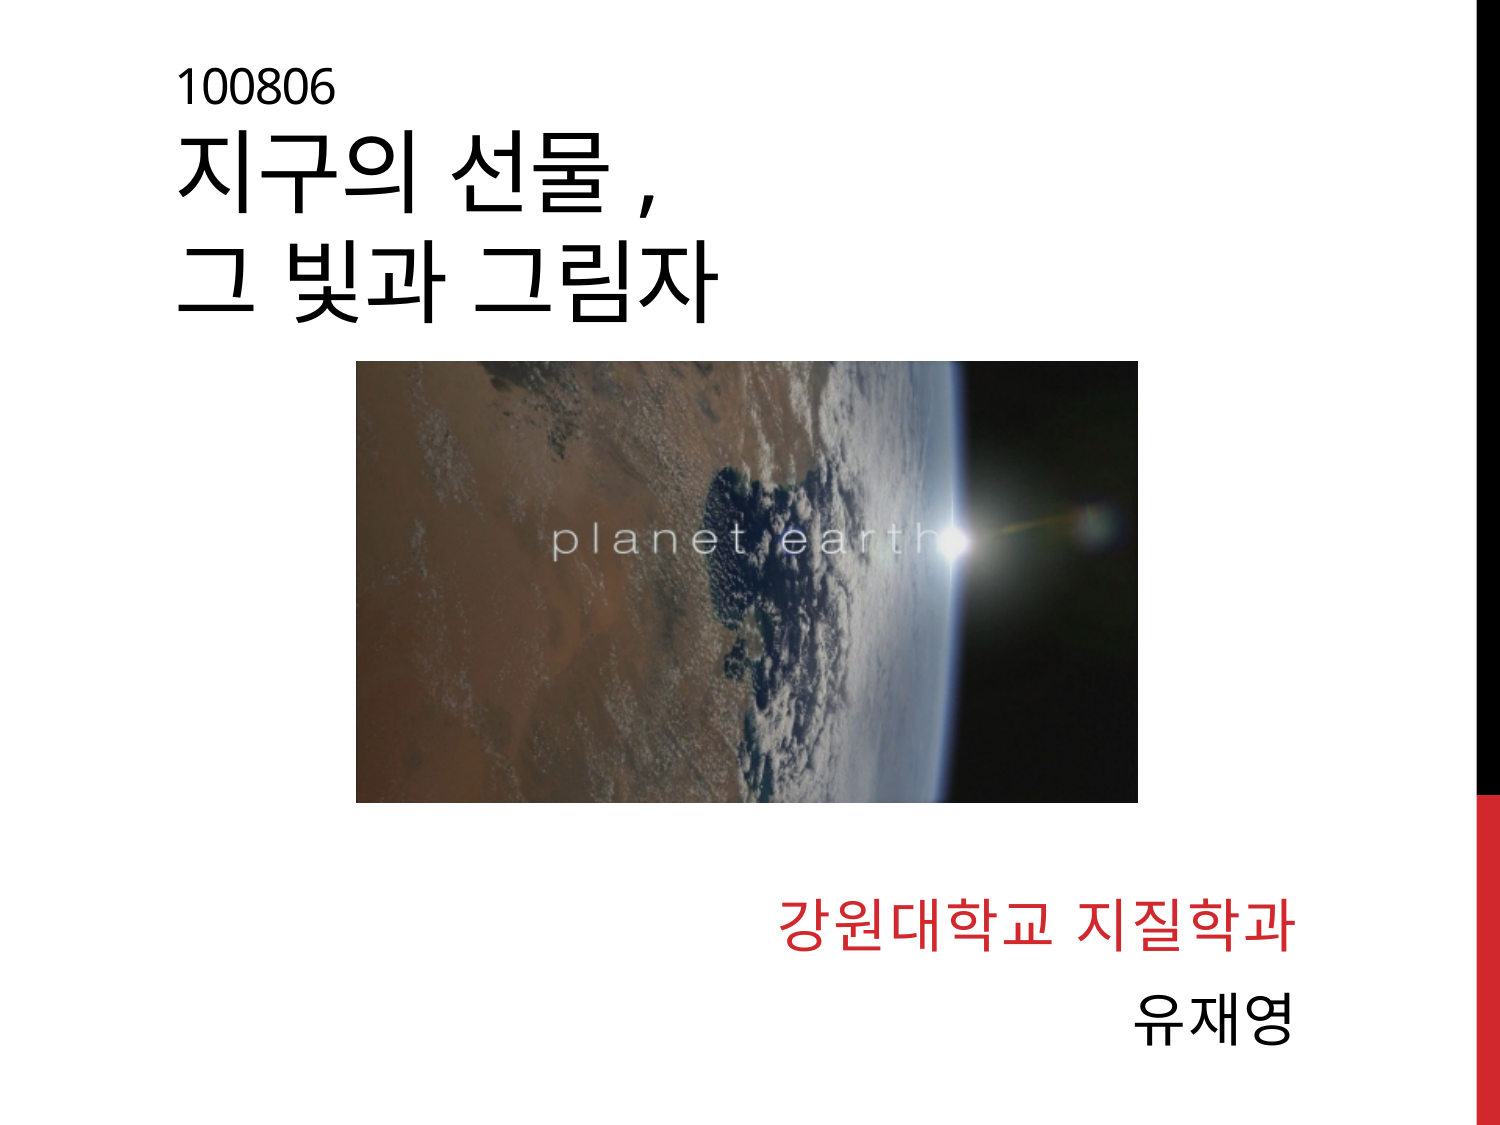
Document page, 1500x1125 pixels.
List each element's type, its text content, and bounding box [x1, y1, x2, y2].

picture [355, 361, 1138, 803]
subtitle 강원대학교 지질학과 유재영 [187, 881, 1313, 1064]
title 100806 지구의 선물, 그 빛과 그림자 [159, 113, 1285, 277]
